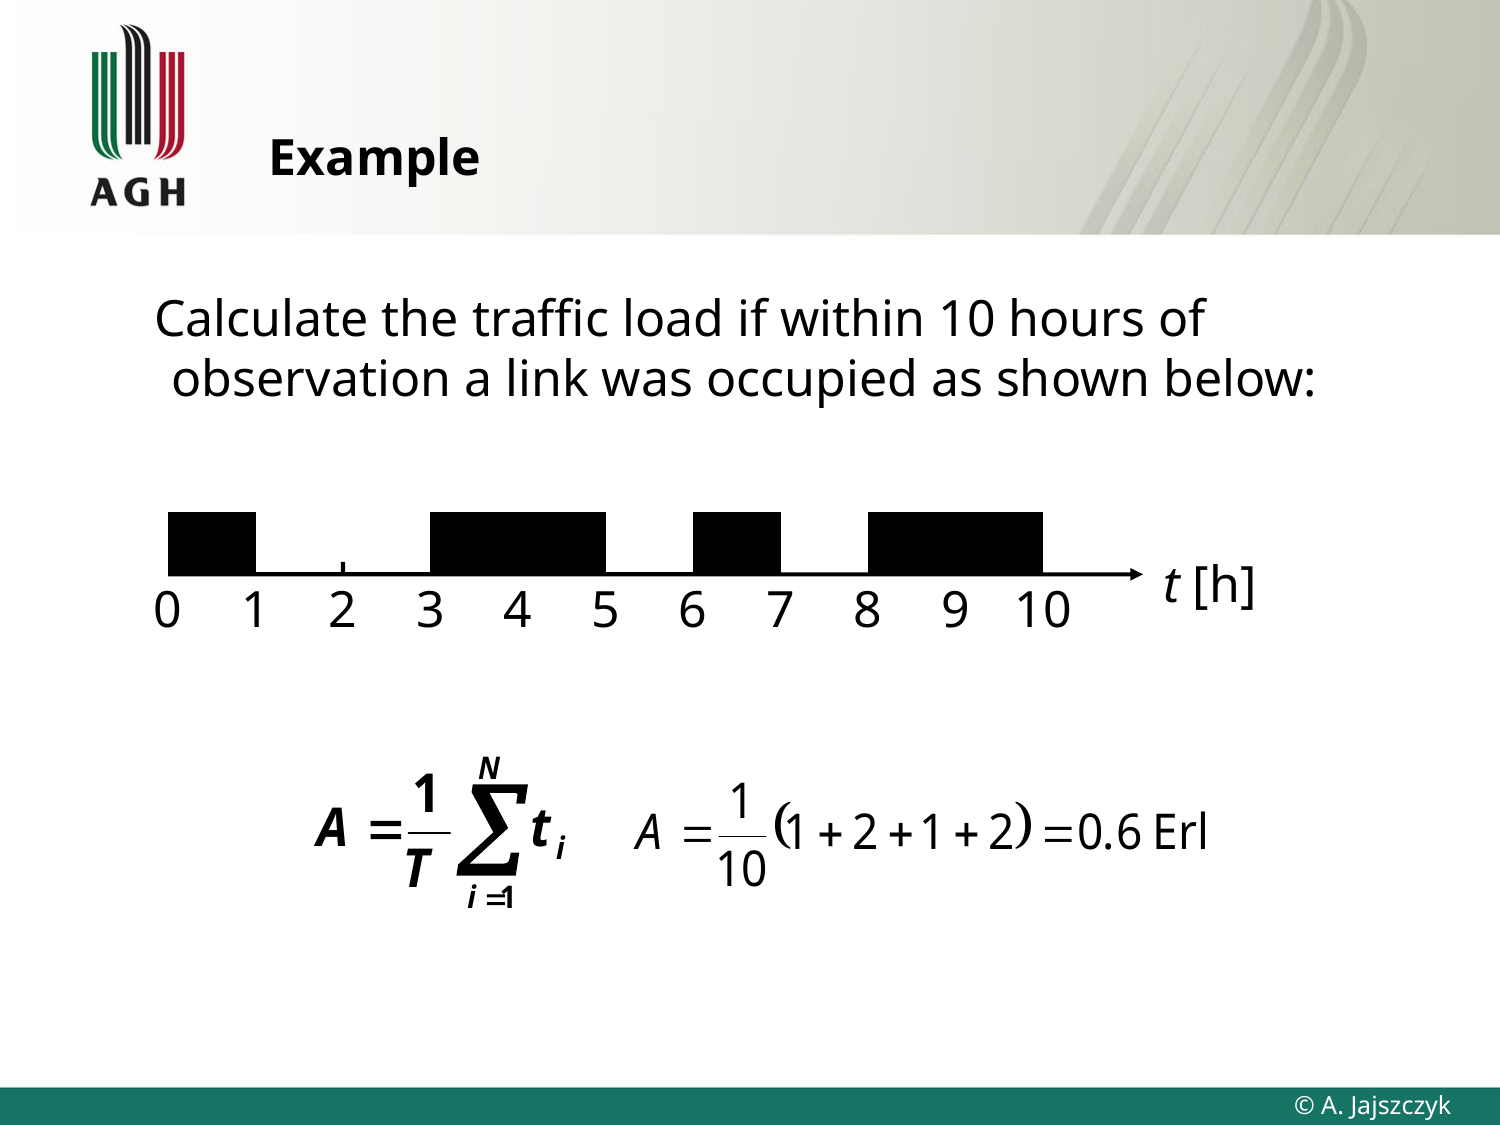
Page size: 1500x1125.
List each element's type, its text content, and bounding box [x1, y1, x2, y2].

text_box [137, 513, 1282, 646]
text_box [308, 742, 584, 923]
title Example [253, 78, 1425, 233]
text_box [632, 774, 1209, 893]
list Calculate the traffic load if within 10 hours of observation a link was occupied as shown below: [100, 278, 1444, 468]
picture [0, 0, 1500, 1125]
